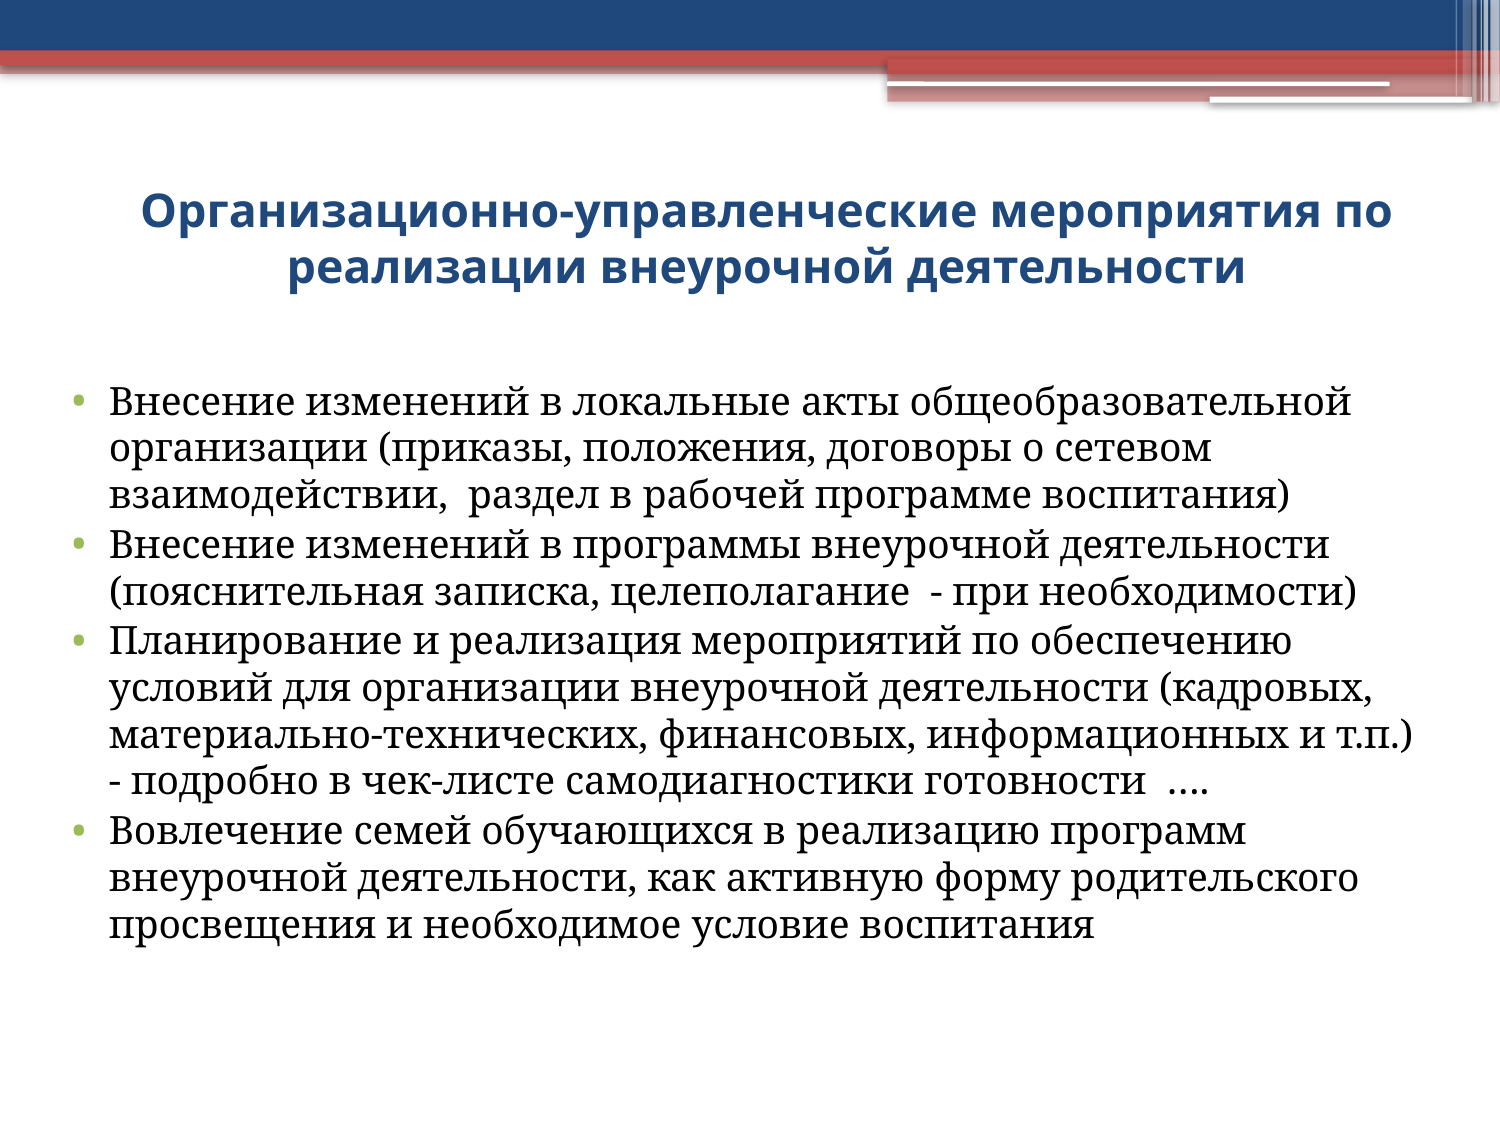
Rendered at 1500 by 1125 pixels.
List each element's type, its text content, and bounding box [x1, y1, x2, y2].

list Внесение изменений в локальные акты общеобразовательной организации (приказы, положения, договоры о сетевом взаимодействии, раздел в рабочей программе воспитания) Внесение изменений в программы внеурочной деятельности (пояснительная записка, целеполагание - при необходимости) Планирование и реализация мероприятий по обеспечению условий для организации внеурочной деятельности (кадровых, материально-технических, финансовых, информационных и т.п.) - подробно в чек-листе самодиагностики готовности …. Вовлечение семей обучающихся в реализацию программ внеурочной деятельности, как активную форму родительского просвещения и необходимое условие воспитания [41, 368, 1459, 1094]
title Организационно-управленческие мероприятия по реализации внеурочной деятельности [75, 172, 1459, 363]
